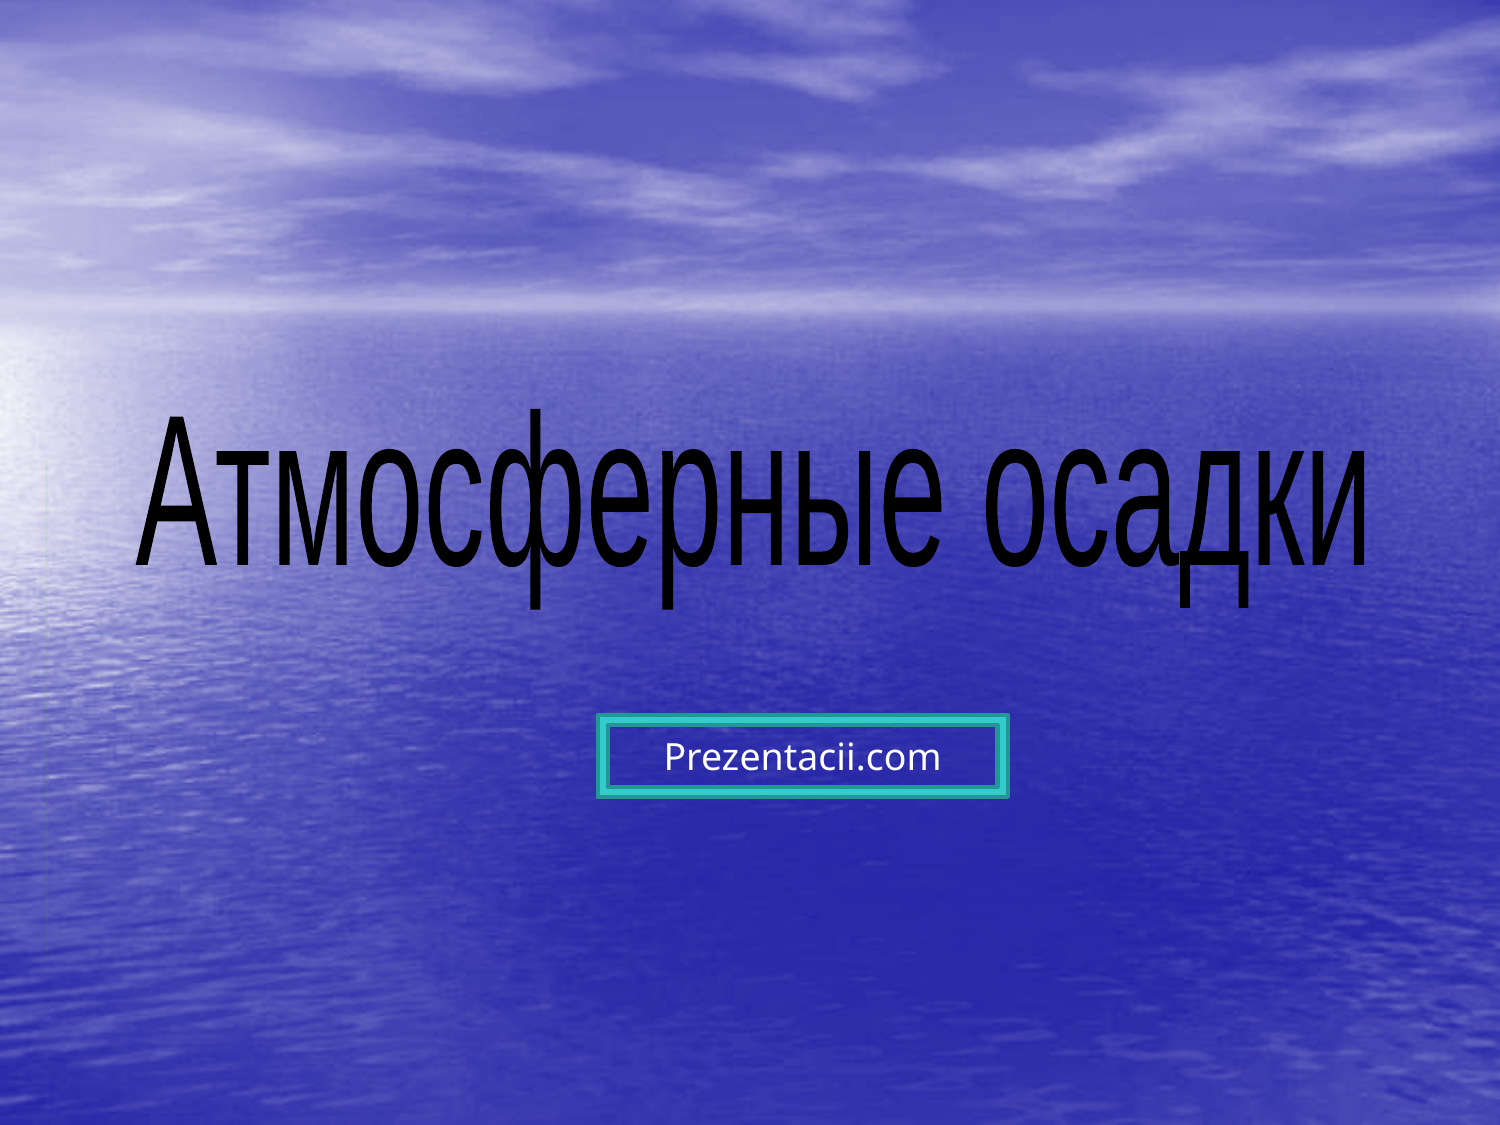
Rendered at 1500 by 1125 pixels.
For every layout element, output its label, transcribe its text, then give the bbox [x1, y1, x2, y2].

text_box Prezentacii.com [596, 713, 1010, 799]
